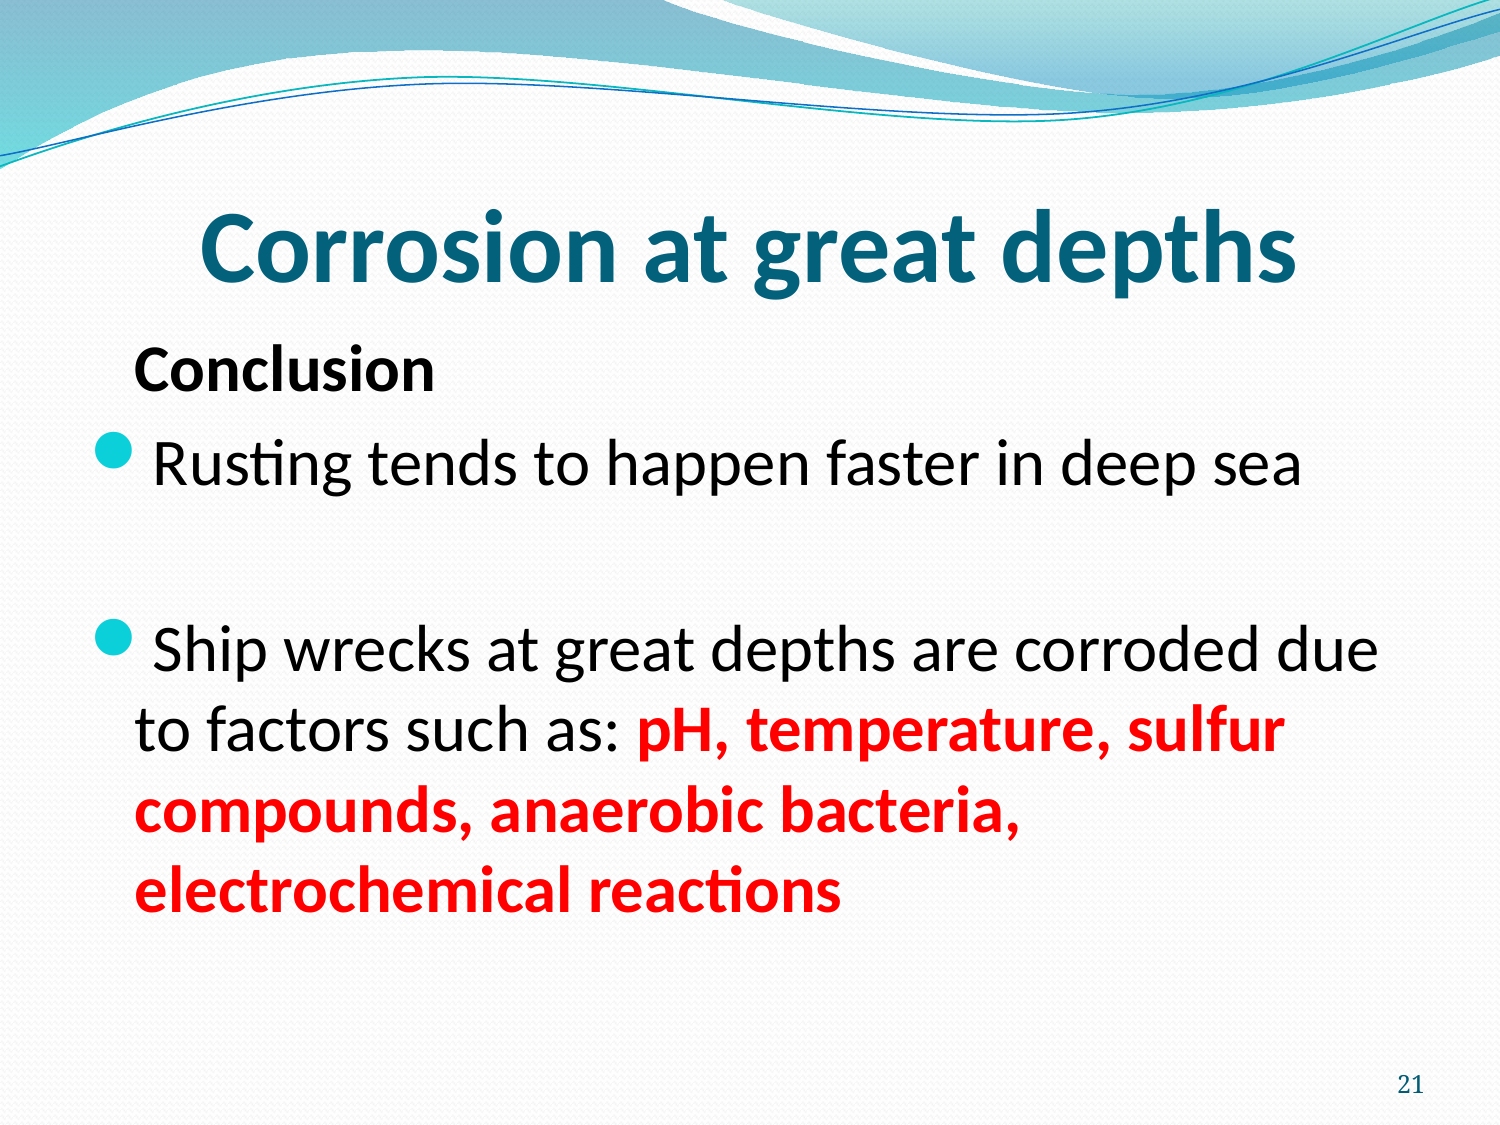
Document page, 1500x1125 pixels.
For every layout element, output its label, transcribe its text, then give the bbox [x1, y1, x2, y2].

list Conclusion Rusting tends to happen faster in deep sea Ship wrecks at great depths are corroded due to factors such as: pH, temperature, sulfur compounds, anaerobic bacteria, electrochemical reactions [75, 317, 1425, 1038]
slide_number 21 [1299, 1042, 1425, 1103]
title Corrosion at great depths [75, 115, 1425, 303]
